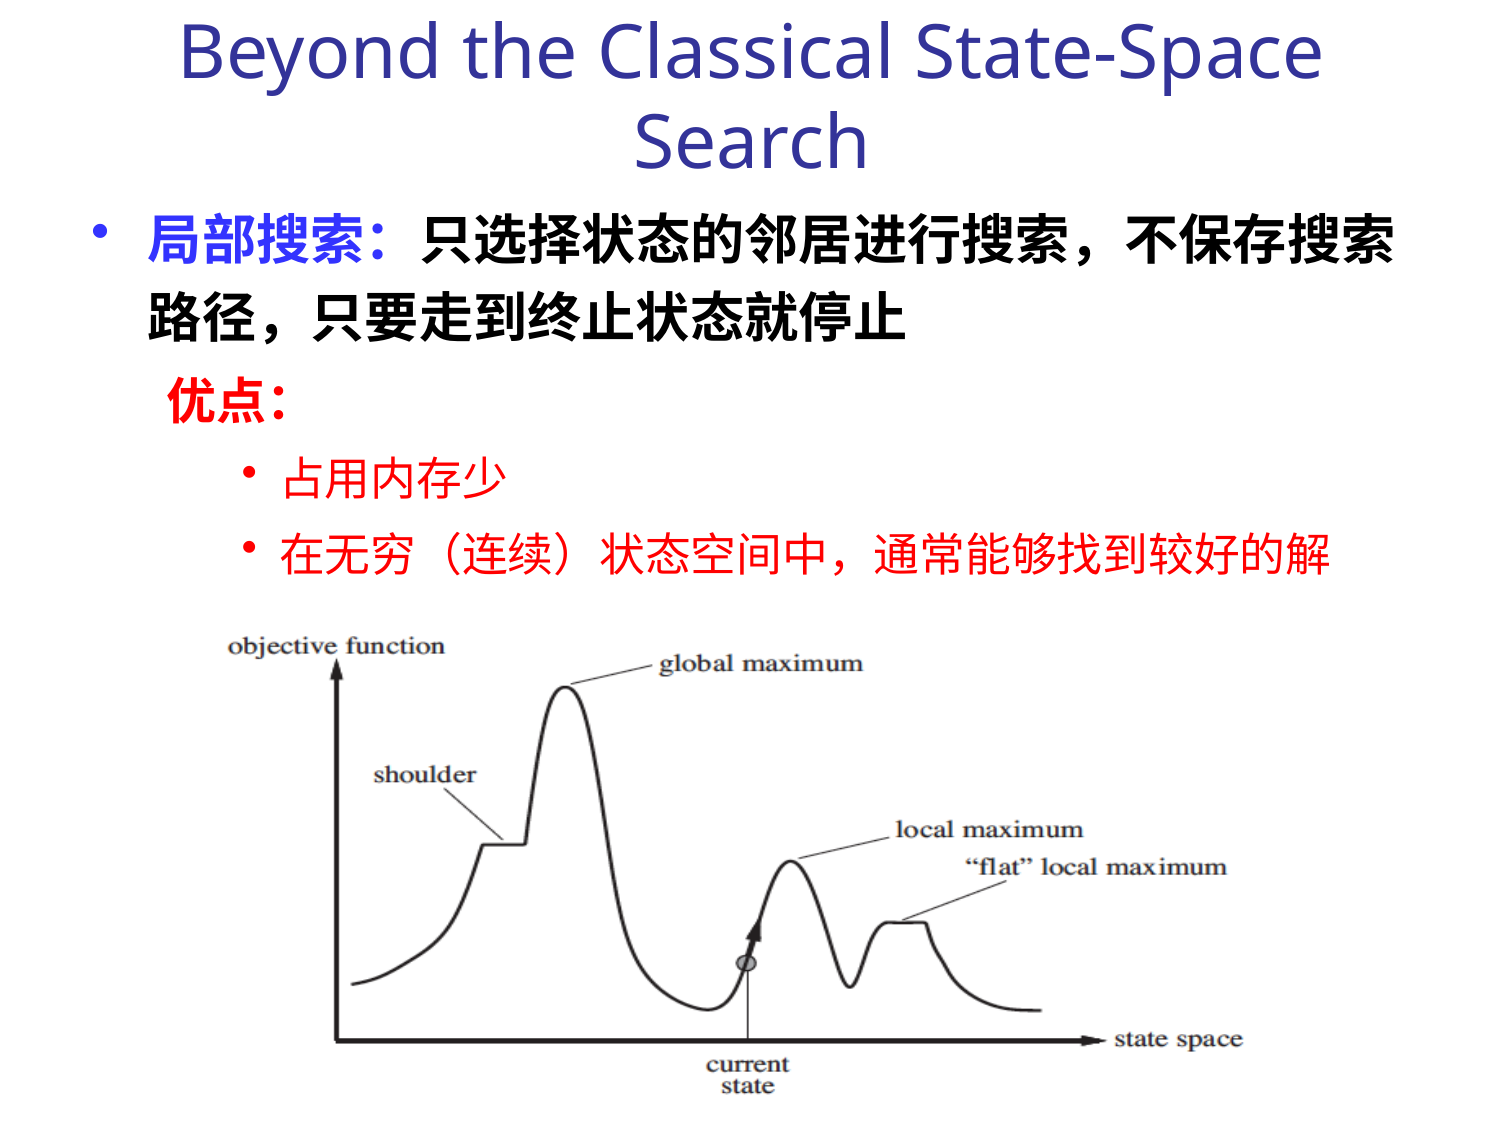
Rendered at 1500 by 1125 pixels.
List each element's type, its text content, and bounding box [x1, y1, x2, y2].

picture [212, 627, 1295, 1100]
title Beyond the Classical State-Space Search [76, 0, 1427, 184]
list 局部搜索：只选择状态的邻居进行搜索，不保存搜索路径，只要走到终止状态就停止 优点： 占用内存少 在无穷（连续）状态空间中，通常能够找到较好的解 [76, 184, 1427, 927]
